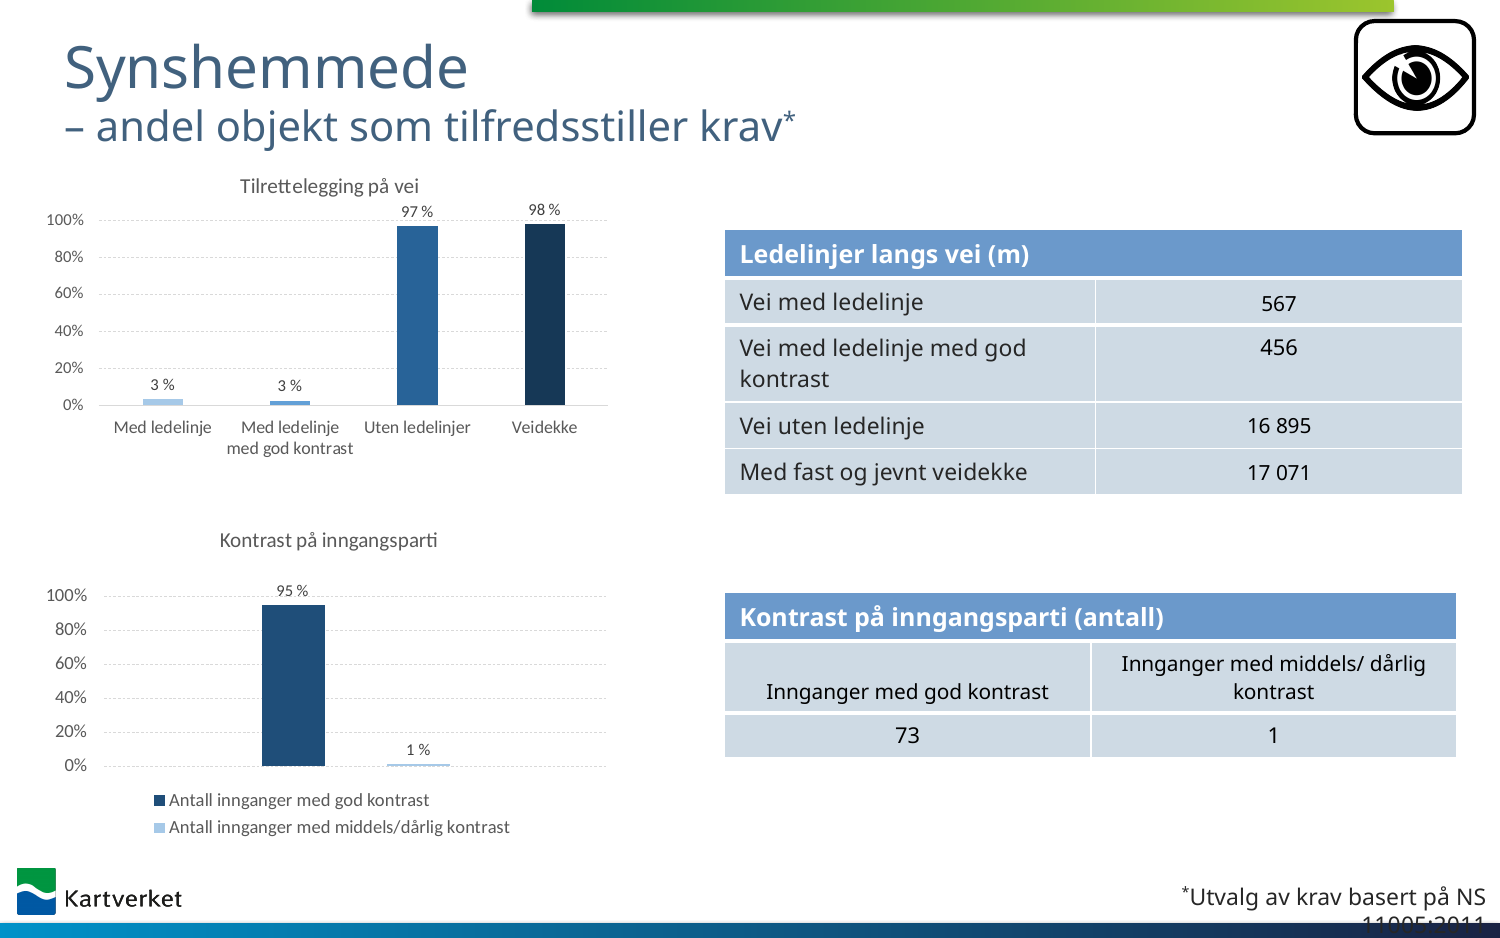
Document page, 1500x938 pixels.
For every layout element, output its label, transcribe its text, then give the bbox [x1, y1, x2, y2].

picture [41, 166, 618, 492]
table_cell Innganger med middels/ dårlig kontrast [1092, 643, 1456, 711]
text_box Synshemmede – andel objekt som tilfredsstiller krav* [49, 24, 1431, 158]
picture [41, 520, 617, 846]
text_box *Utvalg av krav basert på NS 11005:2011 [1068, 873, 1500, 938]
table_cell 73 [725, 715, 1090, 757]
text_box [1355, 20, 1475, 134]
table_cell 456 [1096, 327, 1462, 401]
table_cell 17 071 [1096, 449, 1462, 494]
table_header Kontrast på inngangsparti (antall) [725, 593, 1456, 639]
table_cell Vei med ledelinje [725, 280, 1095, 323]
table_cell Innganger med god kontrast [725, 643, 1090, 711]
table_cell 567 [1096, 280, 1462, 323]
table_cell 1 [1092, 715, 1456, 757]
table_cell Vei uten ledelinje [725, 403, 1095, 448]
table_cell 16 895 [1096, 403, 1462, 448]
table_header Ledelinjer langs vei (m) [725, 230, 1462, 276]
table_cell Med fast og jevnt veidekke [725, 449, 1095, 494]
table_cell Vei med ledelinje med god kontrast [725, 327, 1095, 401]
